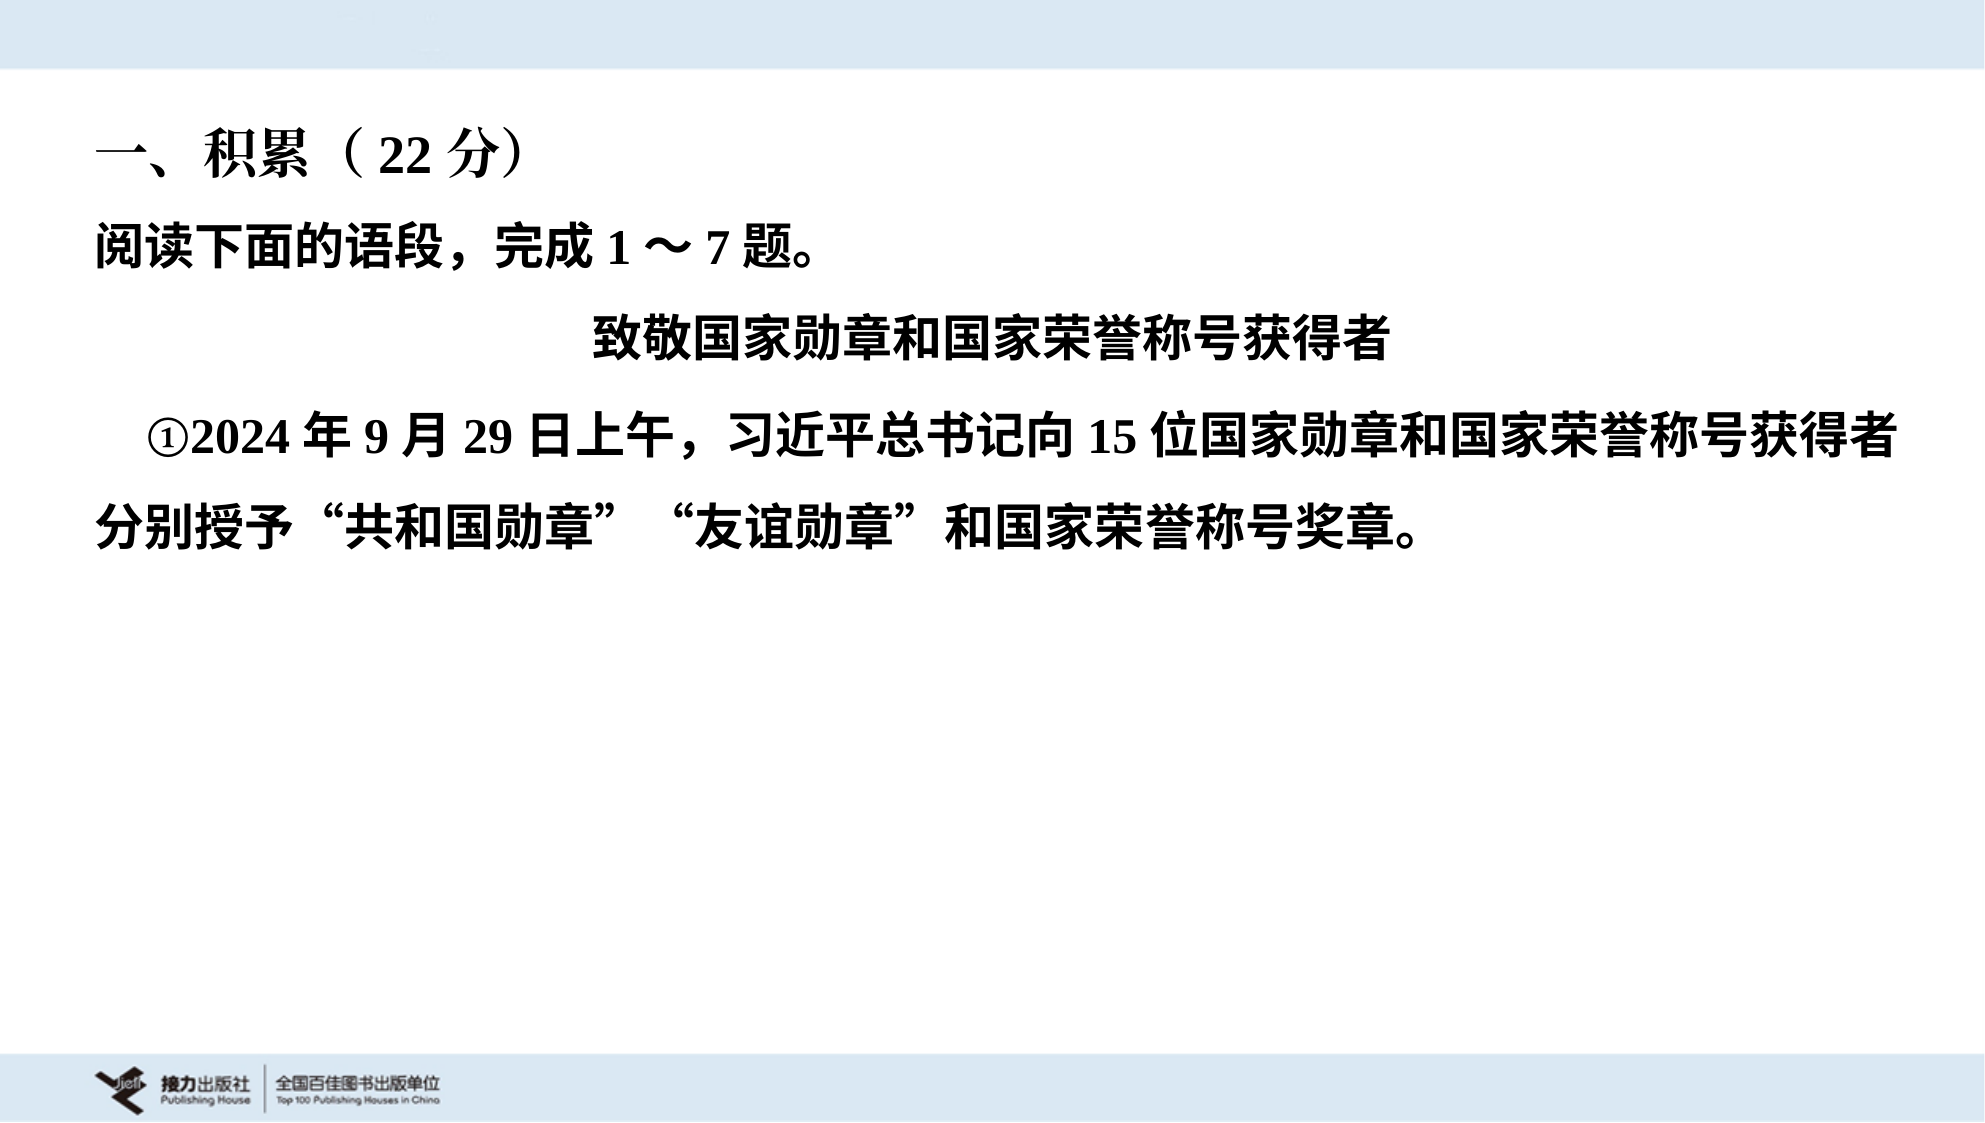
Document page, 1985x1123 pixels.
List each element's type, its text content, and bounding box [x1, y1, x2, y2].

picture [0, 0, 1985, 1122]
text_box ①2024年9月29日上午，习近平总书记向15位国家勋章和国家荣誉称号获得者 分别授予“共和国勋章”“友谊勋章”和国家荣誉称号奖章。 [94, 372, 1892, 556]
text_box 阅读下面的语段，完成1～7题。 致敬国家勋章和国家荣誉称号获得者 [94, 183, 1892, 367]
text_box 一、积累（22分） [94, 88, 1892, 183]
